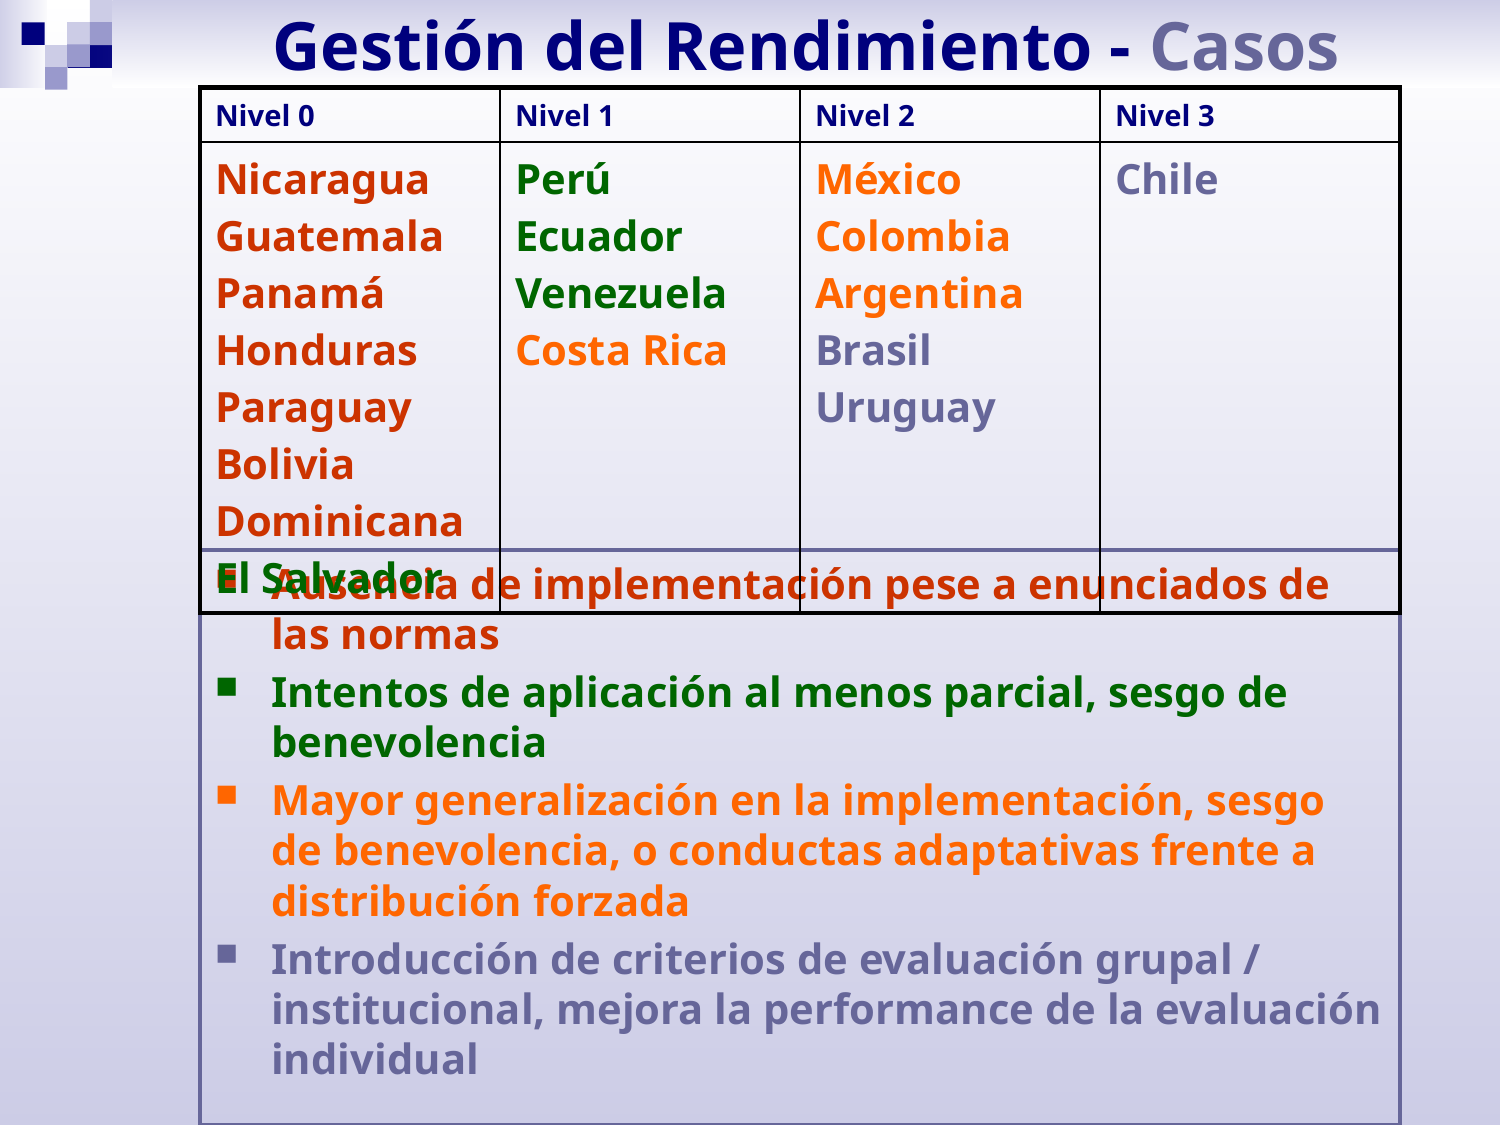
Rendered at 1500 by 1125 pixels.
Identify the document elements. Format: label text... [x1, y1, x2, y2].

list Ausencia de implementación pese a enunciados de las normas Intentos de aplicación al menos parcial, sesgo de benevolencia Mayor generalización en la implementación, sesgo de benevolencia, o conductas adaptativas frente a distribución forzada Introducción de criterios de evaluación grupal / institucional, mejora la performance de la evaluación individual [199, 615, 1401, 1125]
table_cell Nicaragua Guatemala Panamá Honduras Paraguay Bolivia Dominicana El Salvador [202, 143, 499, 611]
table_cell Chile [1101, 143, 1398, 611]
title Gestión del Rendimiento - Casos [112, 0, 1500, 88]
table_cell Perú Ecuador Venezuela Costa Rica [501, 143, 799, 611]
table_cell México Colombia Argentina Brasil Uruguay [801, 143, 1099, 611]
table_header Nivel 3 [1101, 90, 1398, 141]
table_header Nivel 1 [501, 90, 799, 141]
table_header Nivel 0 [202, 90, 499, 141]
table_header Nivel 2 [801, 90, 1099, 141]
